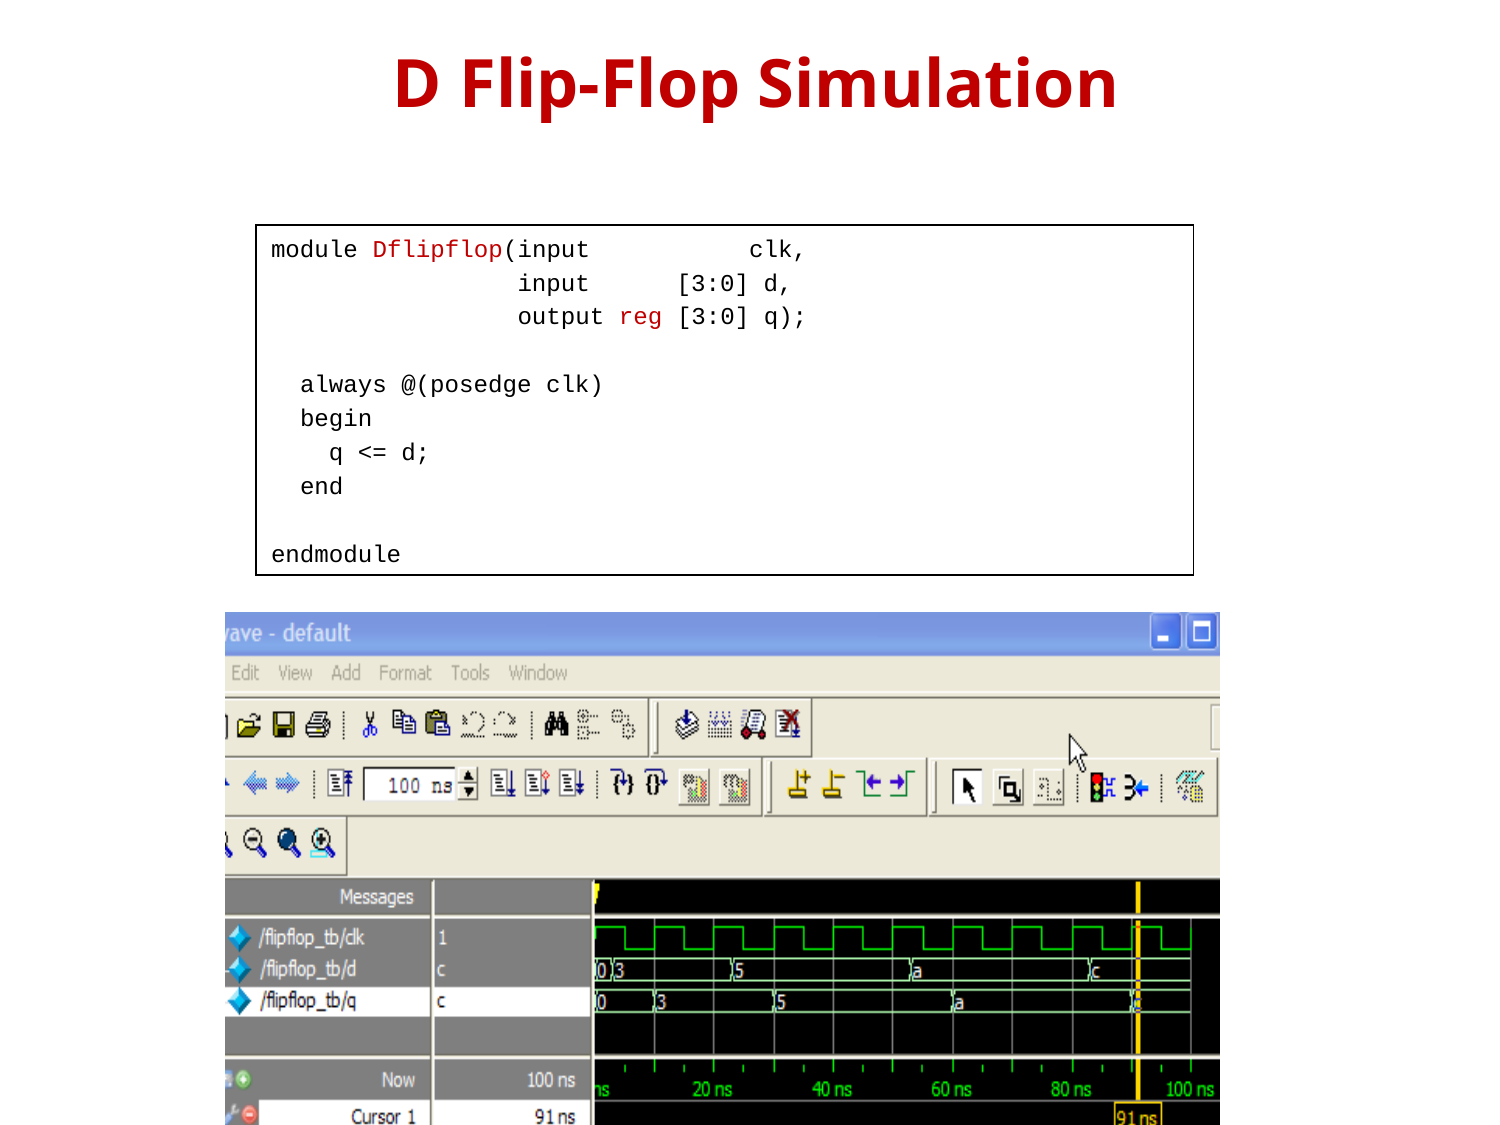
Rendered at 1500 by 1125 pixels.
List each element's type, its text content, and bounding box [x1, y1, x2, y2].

picture [224, 612, 1220, 1125]
text_box module Dflipflop(input clk, input [3:0] d, output reg [3:0] q); always @(posedge clk) begin q <= d; end endmodule [256, 224, 1194, 575]
title D Flip-Flop Simulation [124, 12, 1388, 151]
